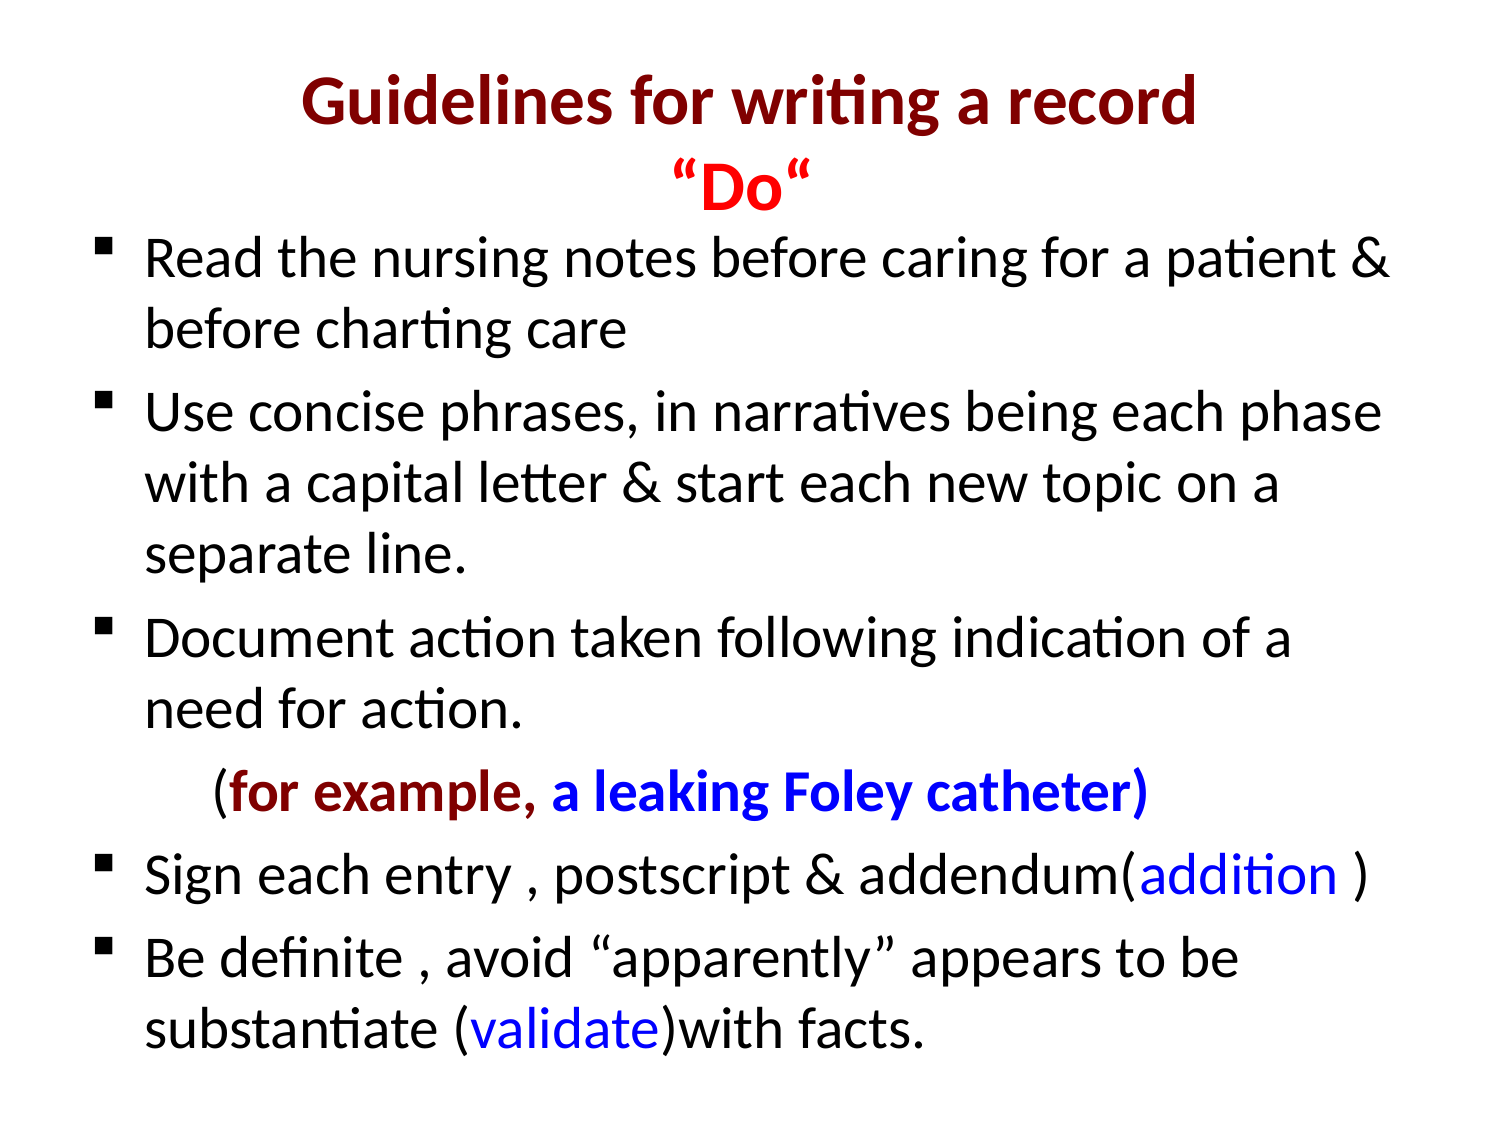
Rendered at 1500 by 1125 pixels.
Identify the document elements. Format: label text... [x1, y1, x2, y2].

title Guidelines for writing a record “Do“ [75, 45, 1425, 210]
list Read the nursing notes before caring for a patient & before charting care Use concise phrases, in narratives being each phase with a capital letter & start each new topic on a separate line. Document action taken following indication of a need for action. (for example, a leaking Foley catheter) Sign each entry , postscript & addendum(addition ) Be definite , avoid “apparently” appears to be substantiate (validate)with facts. [75, 210, 1425, 1071]
